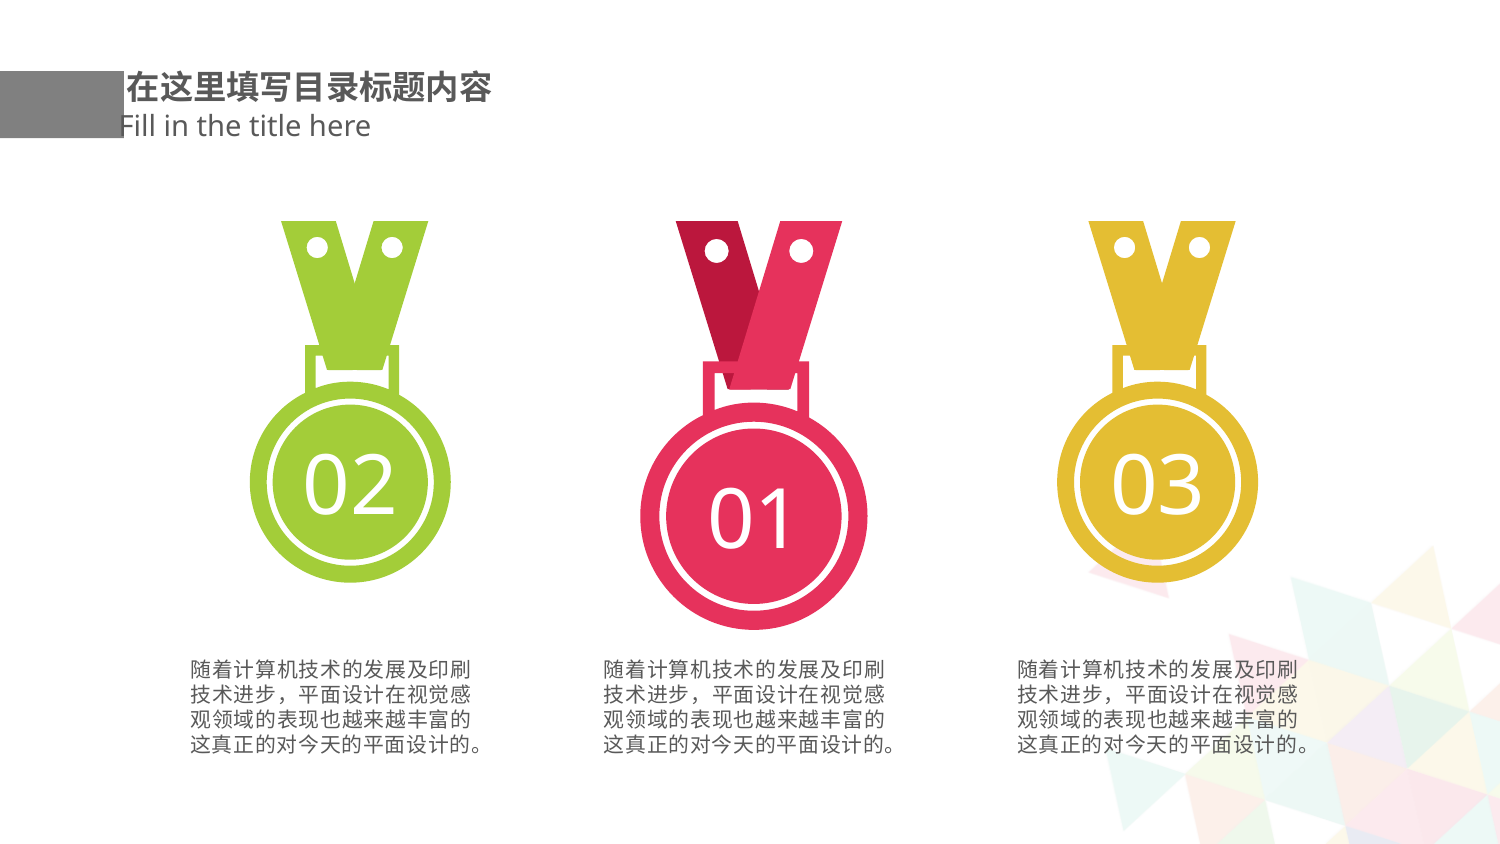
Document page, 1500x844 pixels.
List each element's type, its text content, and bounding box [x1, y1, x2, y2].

text_box 在这里填写目录标题内容 [112, 59, 538, 114]
text_box Fill in the title here [103, 99, 387, 150]
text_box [1056, 220, 1259, 583]
text_box 随着计算机技术的发展及印刷技术进步，平面设计在视觉感观领域的表现也越来越丰富的这真正的对今天的平面设计的。 [1002, 648, 1313, 764]
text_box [249, 220, 451, 583]
text_box [0, 70, 112, 139]
picture [0, 0, 1500, 844]
text_box 随着计算机技术的发展及印刷技术进步，平面设计在视觉感观领域的表现也越来越丰富的这真正的对今天的平面设计的。 [589, 648, 900, 764]
text_box 随着计算机技术的发展及印刷技术进步，平面设计在视觉感观领域的表现也越来越丰富的这真正的对今天的平面设计的。 [175, 648, 487, 764]
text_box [640, 220, 868, 631]
